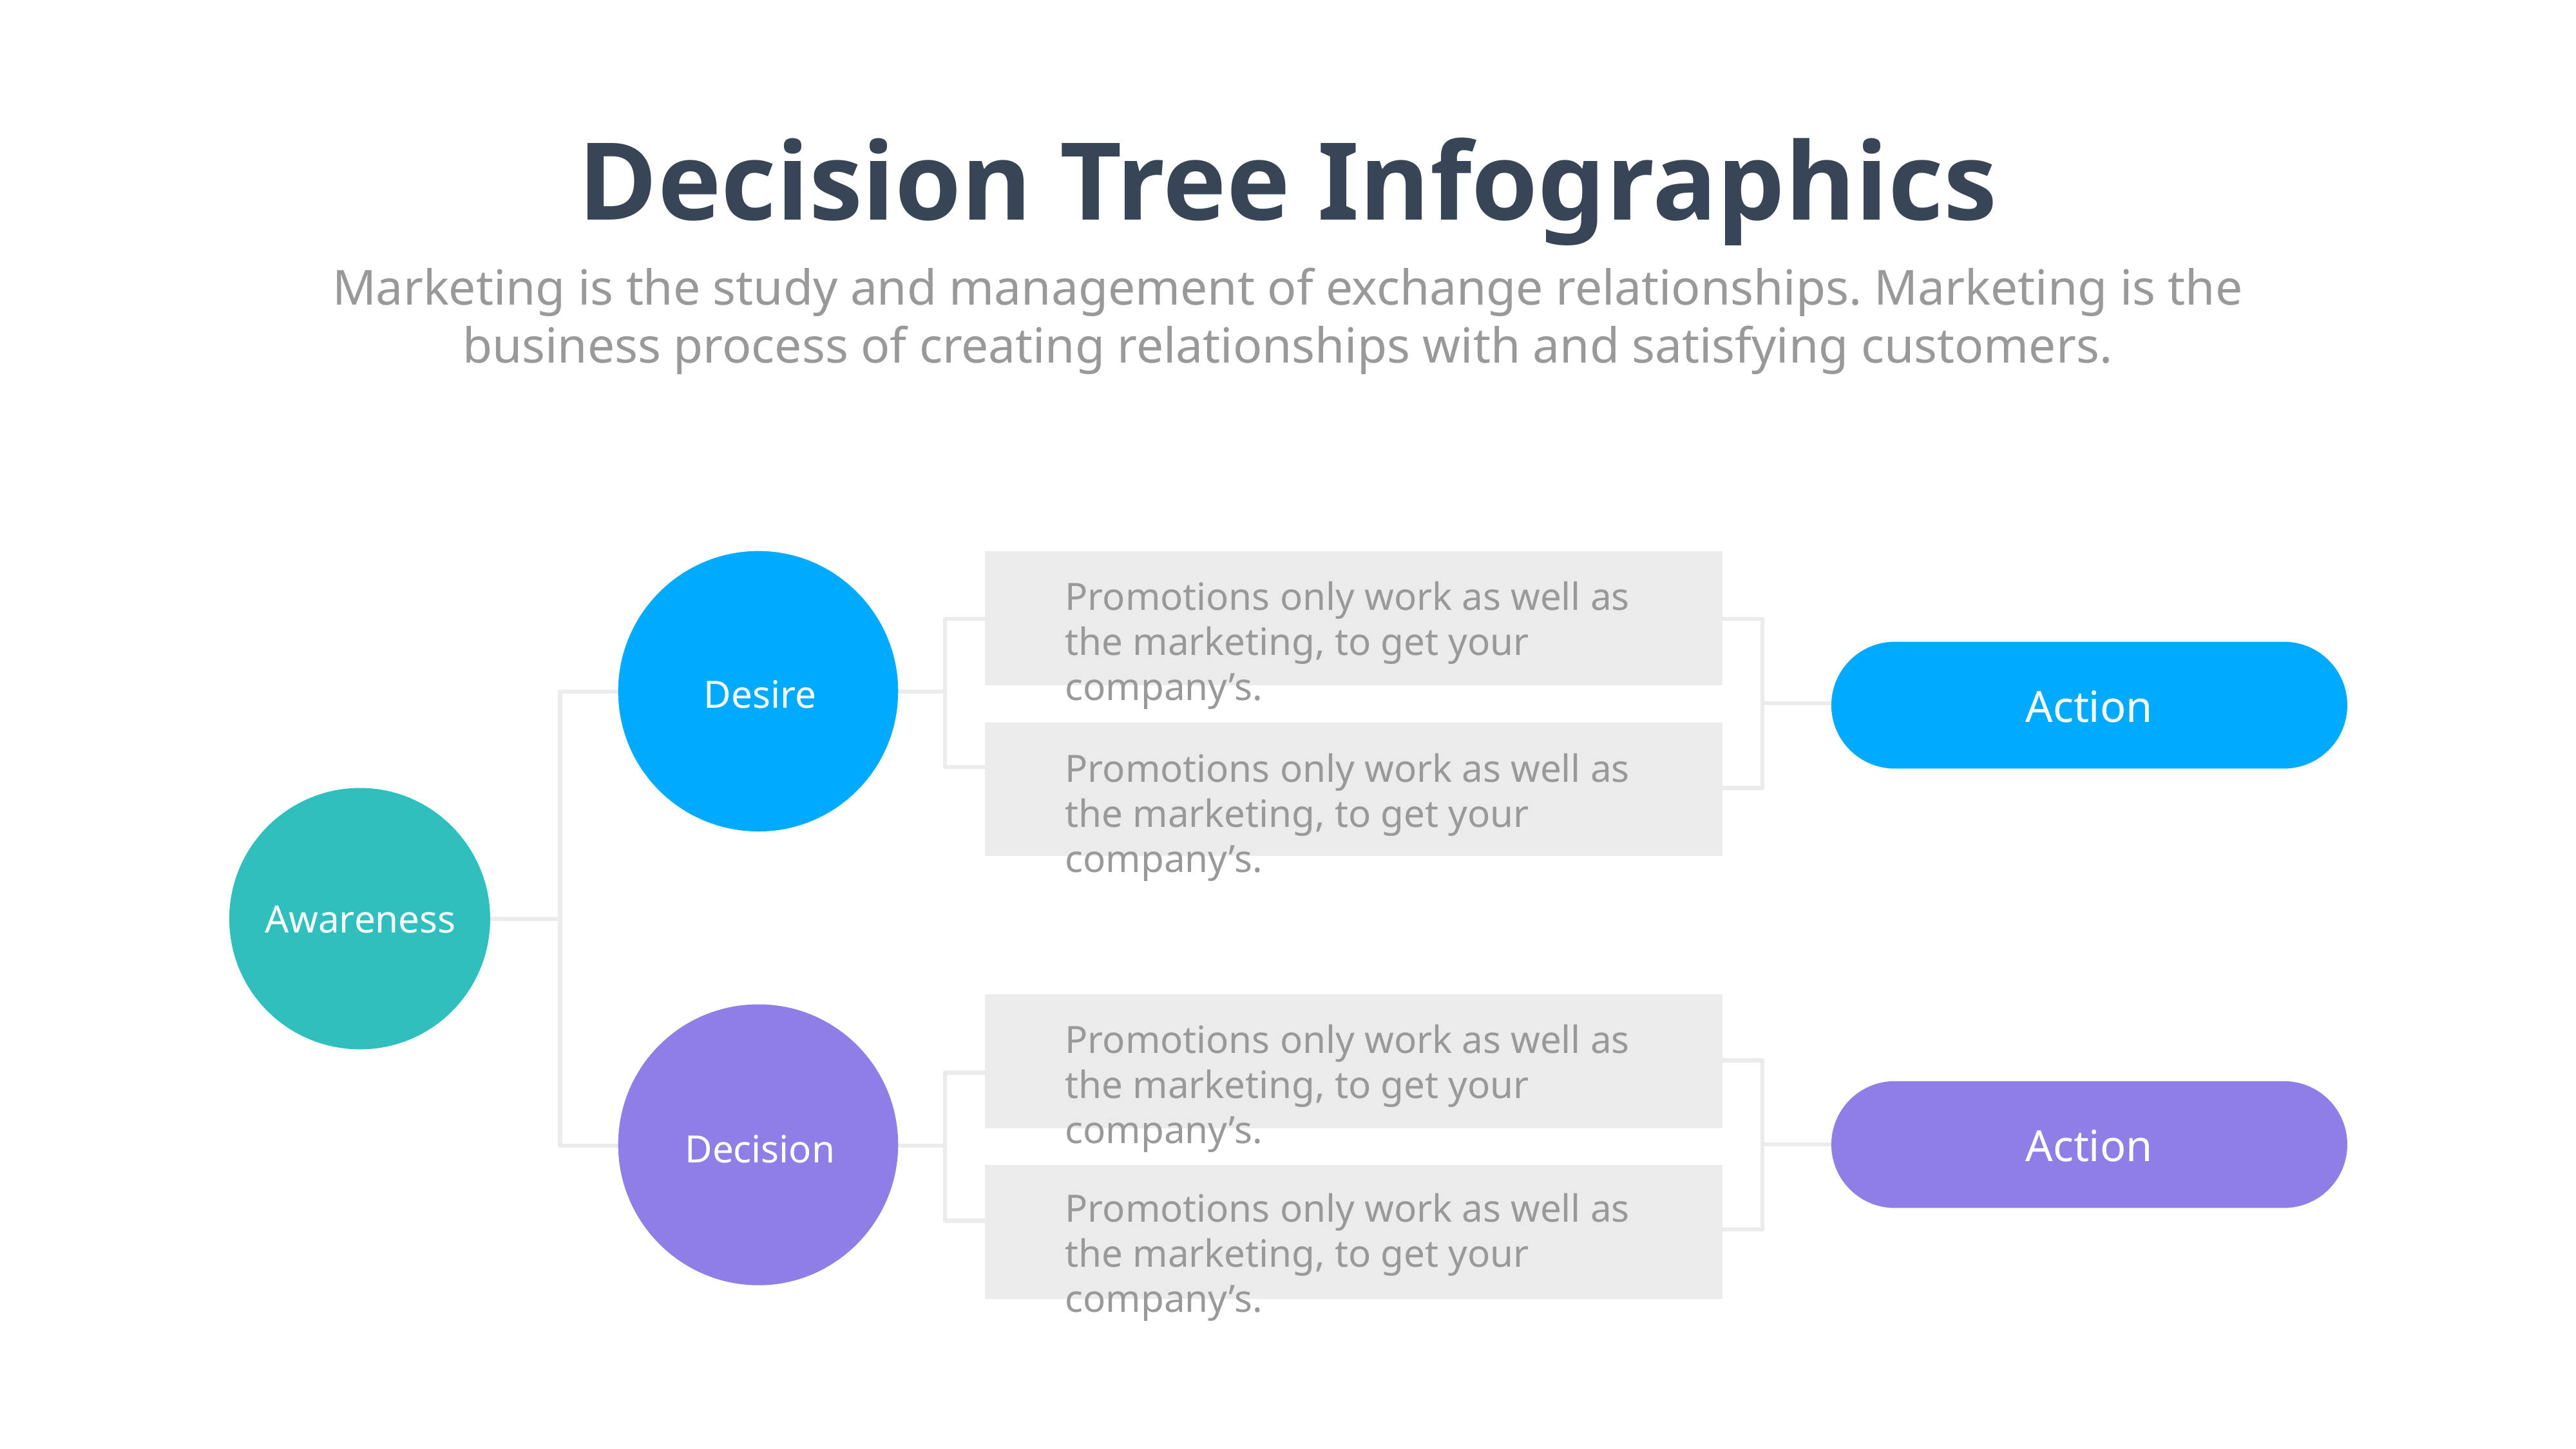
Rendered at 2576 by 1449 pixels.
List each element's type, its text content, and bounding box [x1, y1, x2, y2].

text_box Decision Tree Infographics [568, 108, 2008, 247]
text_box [228, 551, 2348, 1300]
text_box Marketing is the study and management of exchange relationships. Marketing is the business process of creating relationships with and satisfying customers. [281, 251, 2295, 377]
